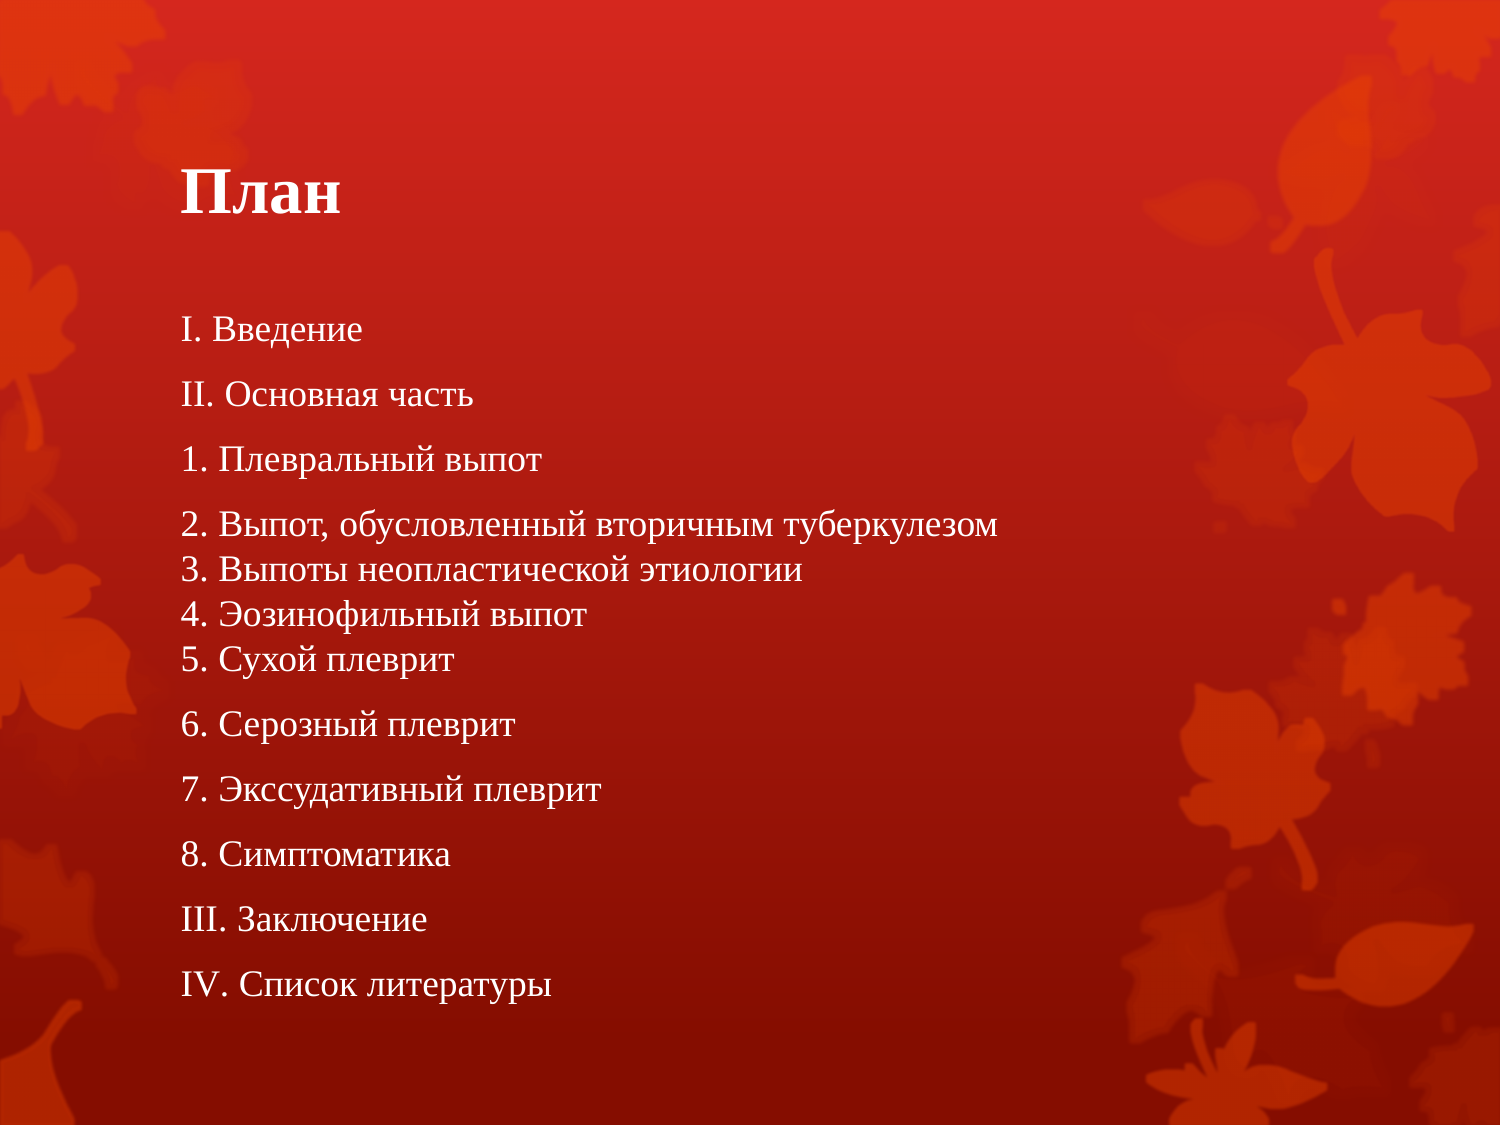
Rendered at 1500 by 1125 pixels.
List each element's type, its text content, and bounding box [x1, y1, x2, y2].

list І. Введение ІІ. Основная часть 1. Плевральный выпот 2. Выпот, обусловленный вторичным туберкулезом 3. Выпоты неопластической этиологии 4. Эозинофильный выпот 5. Сухой плеврит 6. Серозный плеврит 7. Экссудативный плеврит 8. Симптоматика ІІІ. Заключение ІV. Список литературы [165, 296, 1335, 1012]
title План [165, 110, 1335, 263]
